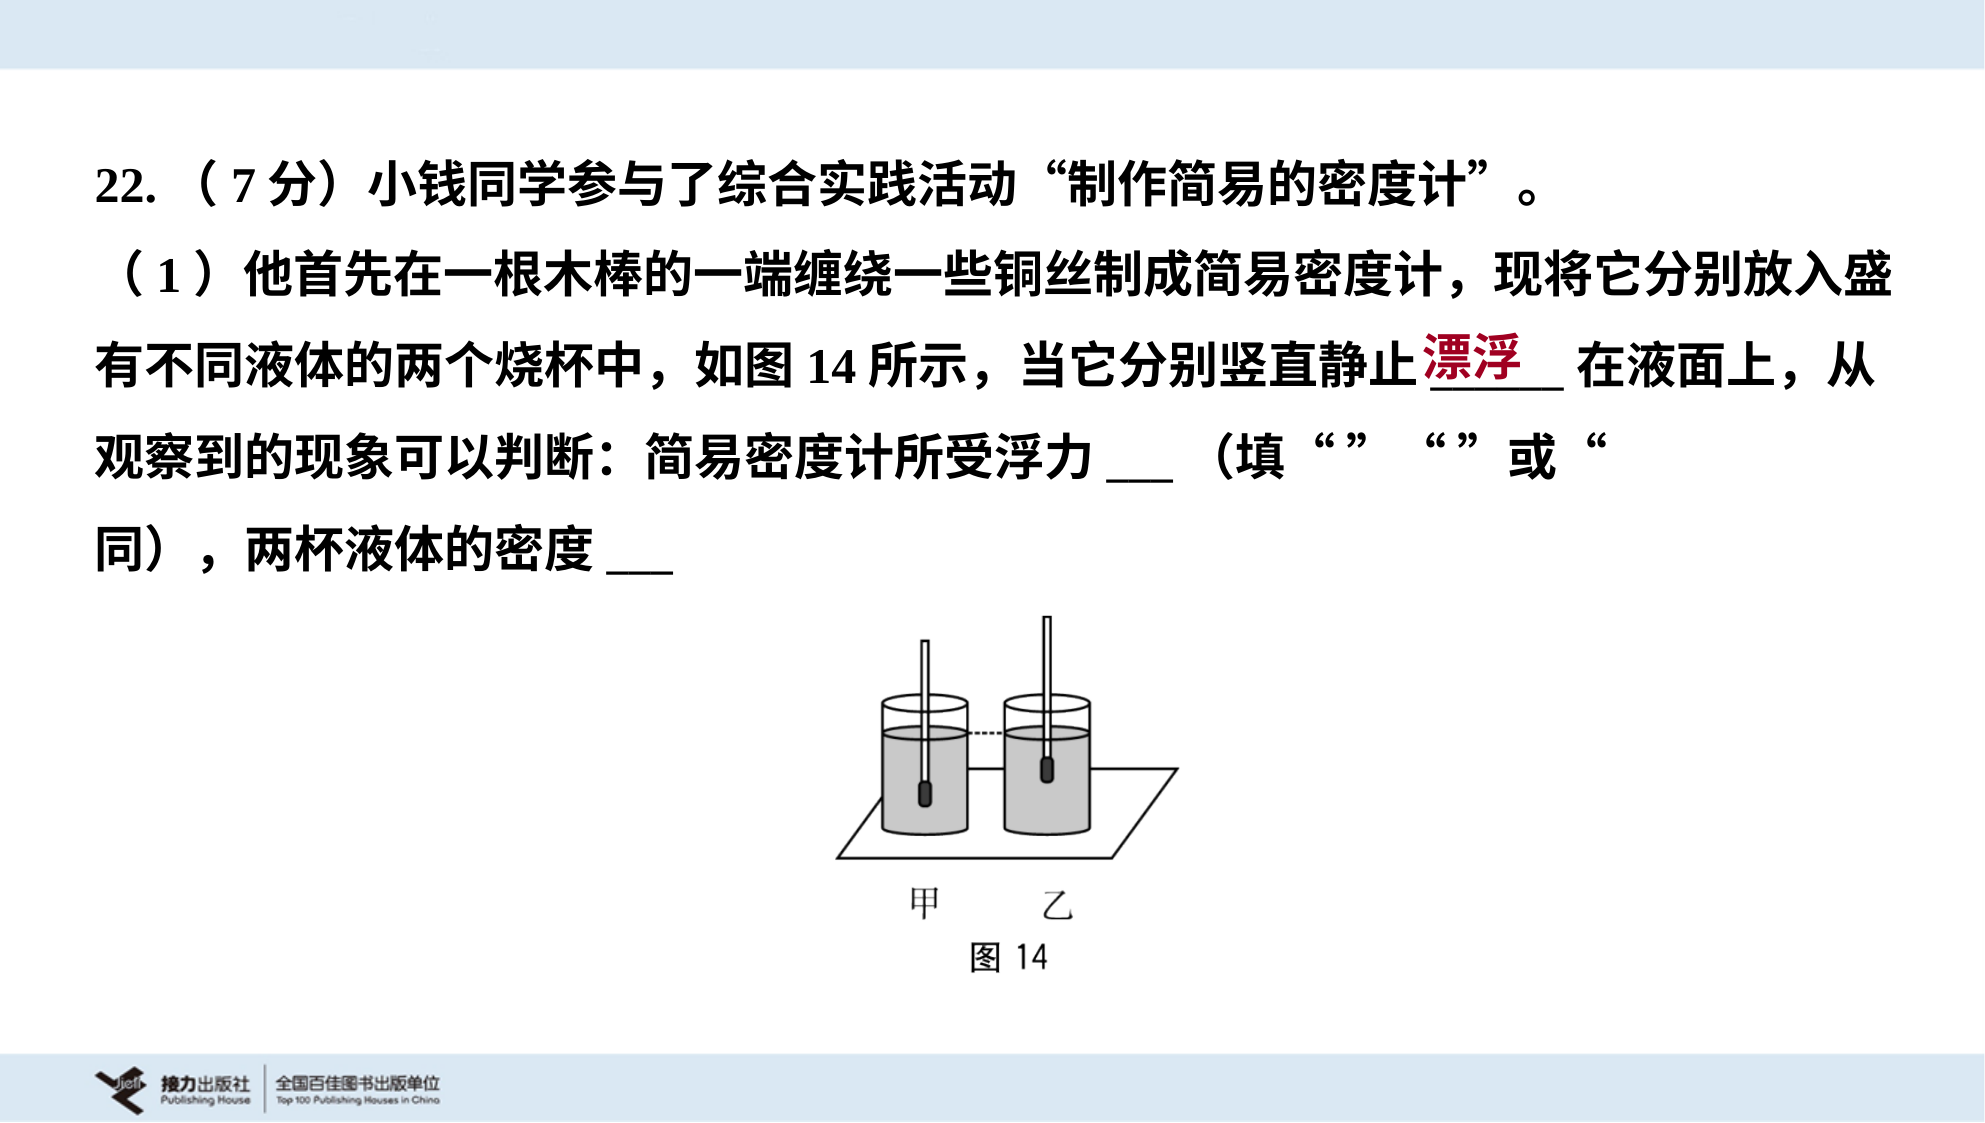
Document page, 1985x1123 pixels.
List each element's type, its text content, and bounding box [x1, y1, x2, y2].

picture [0, 0, 1985, 1122]
text_box 漂浮 [1403, 297, 1541, 385]
text_box 22.（7分）小钱同学参与了综合实践活动“制作简易的密度计”。 [94, 124, 1892, 213]
